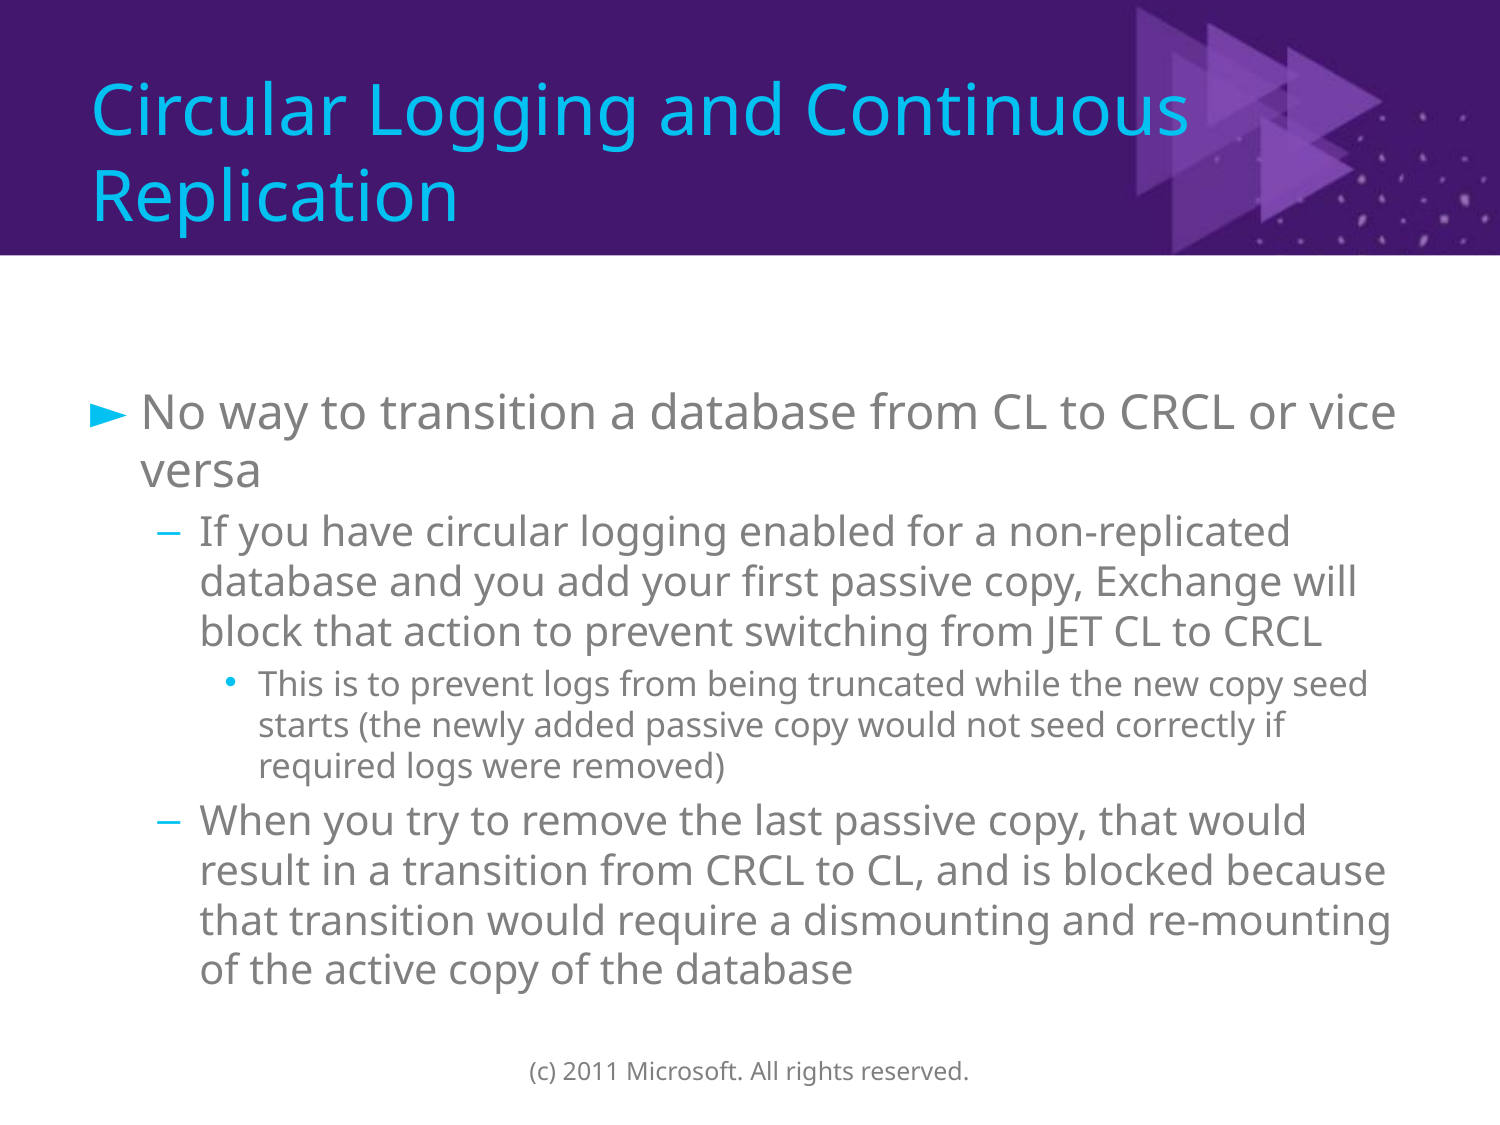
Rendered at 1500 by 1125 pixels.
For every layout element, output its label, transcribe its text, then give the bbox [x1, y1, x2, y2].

picture [0, 0, 1500, 255]
title Circular Logging and Continuous Replication [75, 56, 1425, 244]
list No way to transition a database from CL to CRCL or vice versa If you have circular logging enabled for a non-replicated database and you add your first passive copy, Exchange will block that action to prevent switching from JET CL to CRCL This is to prevent logs from being truncated while the new copy seed starts (the newly added passive copy would not seed correctly if required logs were removed) When you try to remove the last passive copy, that would result in a transition from CRCL to CL, and is blocked because that transition would require a dismounting and re-mounting of the active copy of the database [75, 373, 1425, 1005]
footer (c) 2011 Microsoft. All rights reserved. [512, 1042, 988, 1103]
